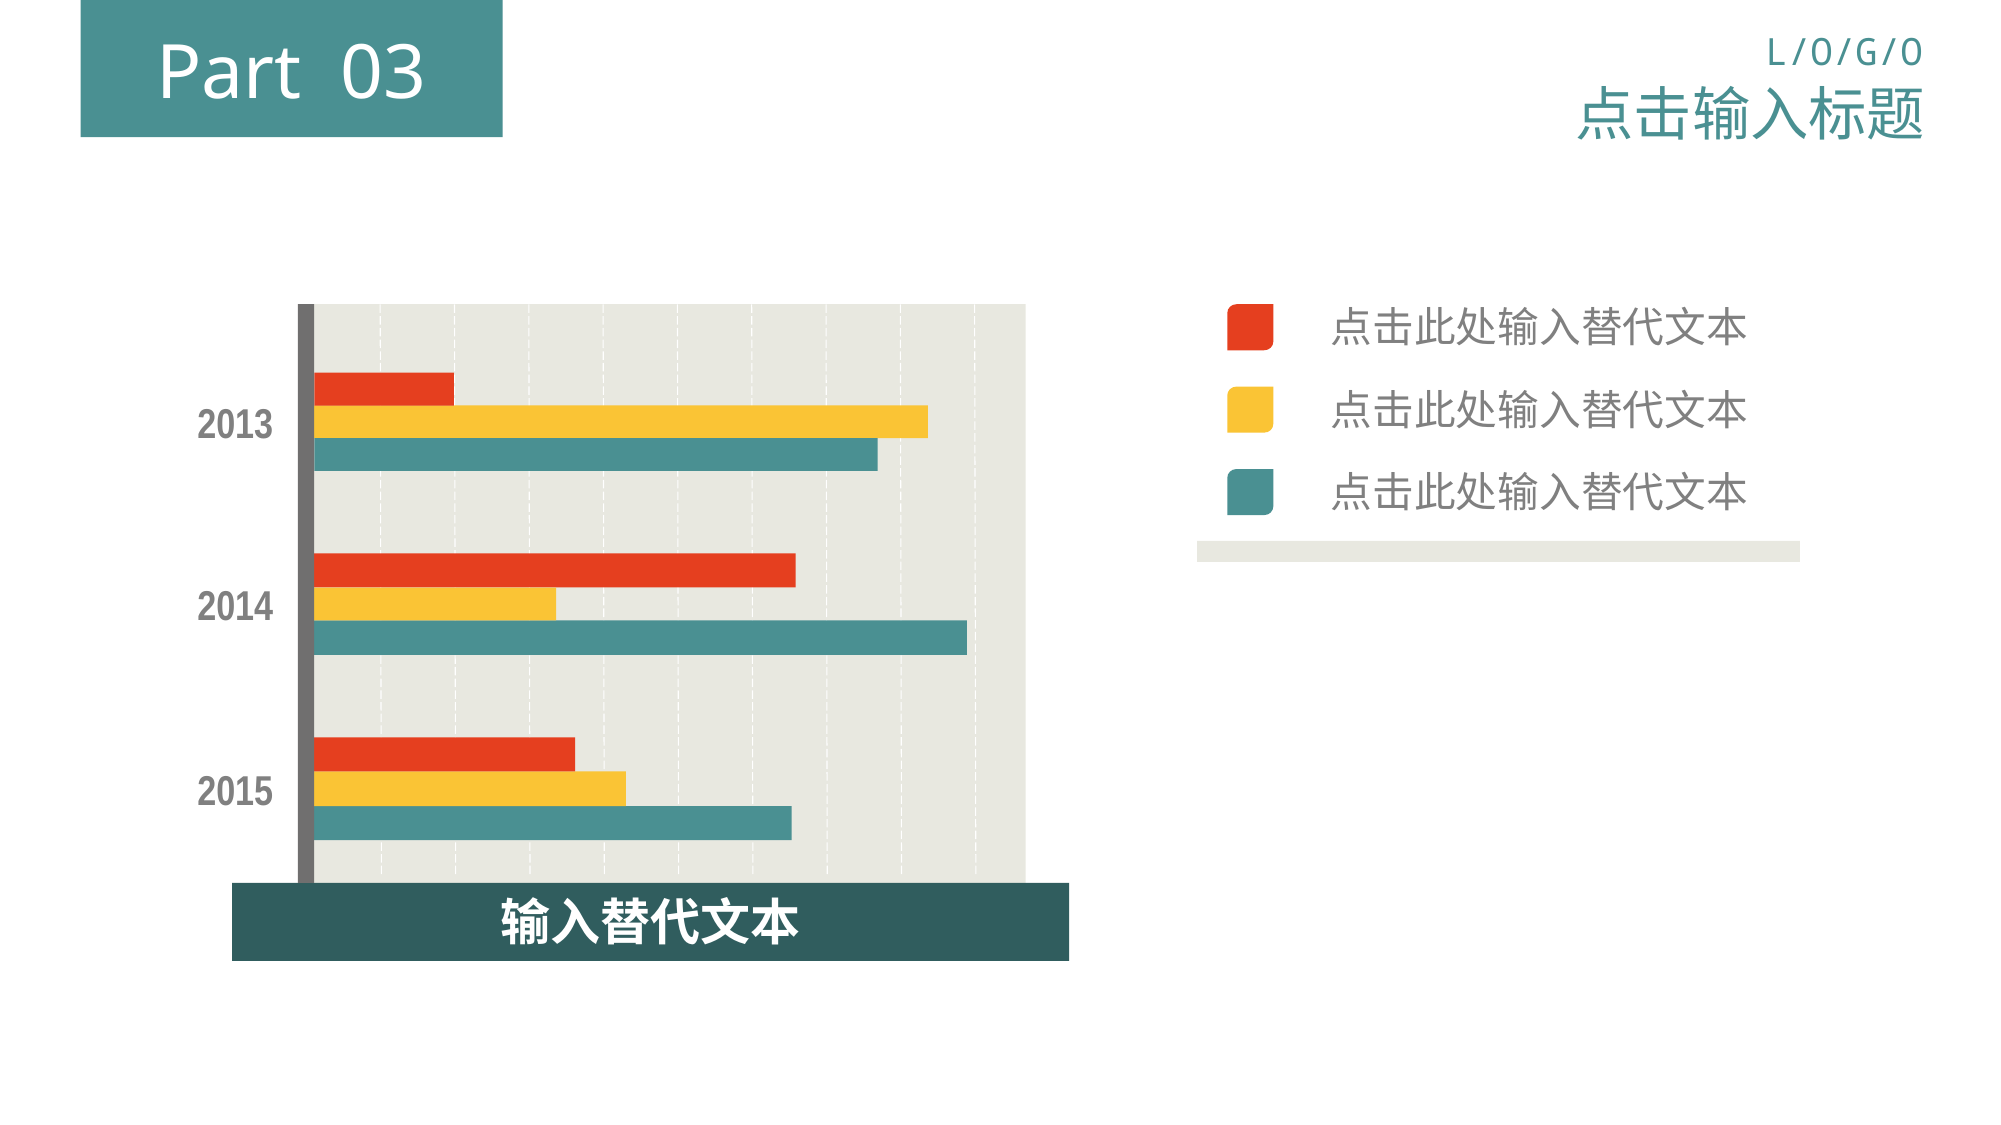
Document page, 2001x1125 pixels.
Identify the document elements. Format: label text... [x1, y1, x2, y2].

text_box L/O/G/O [1730, 21, 1938, 70]
text_box [246, 892, 1084, 970]
text_box 点击输入标题 [1537, 70, 1940, 155]
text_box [182, 303, 1070, 961]
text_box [80, 0, 503, 138]
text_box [1197, 293, 1800, 563]
